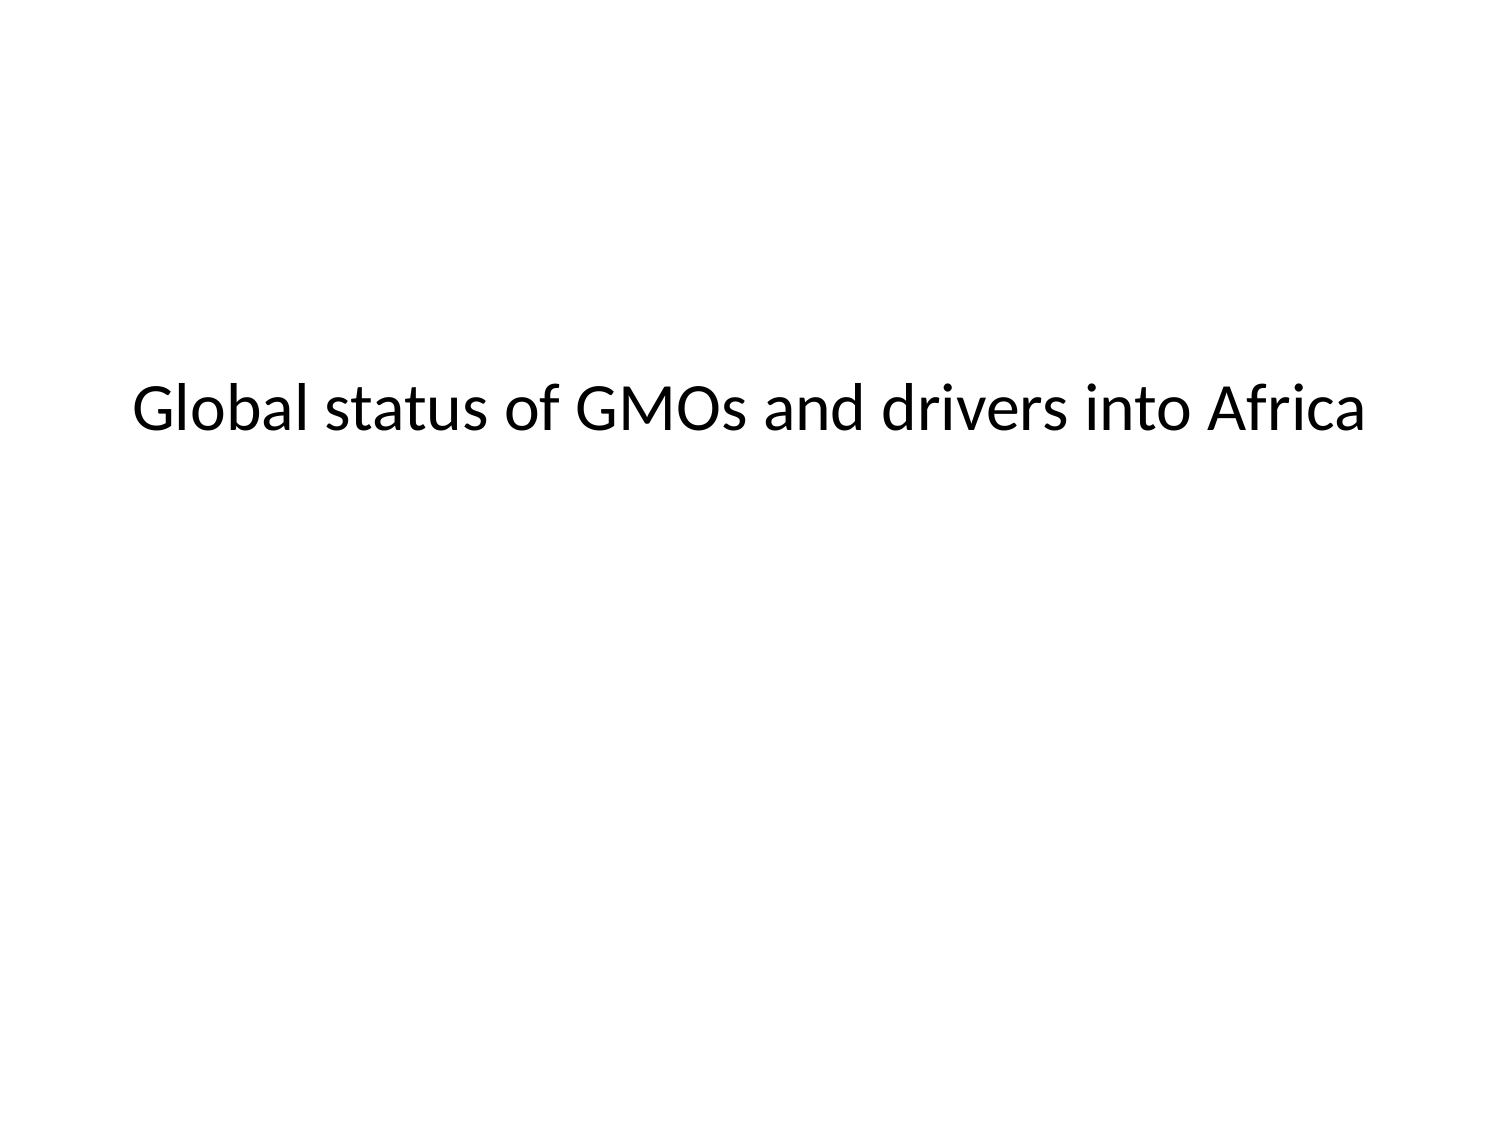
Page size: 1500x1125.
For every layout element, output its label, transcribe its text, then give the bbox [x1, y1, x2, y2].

title Global status of GMOs and drivers into Africa [112, 349, 1388, 591]
